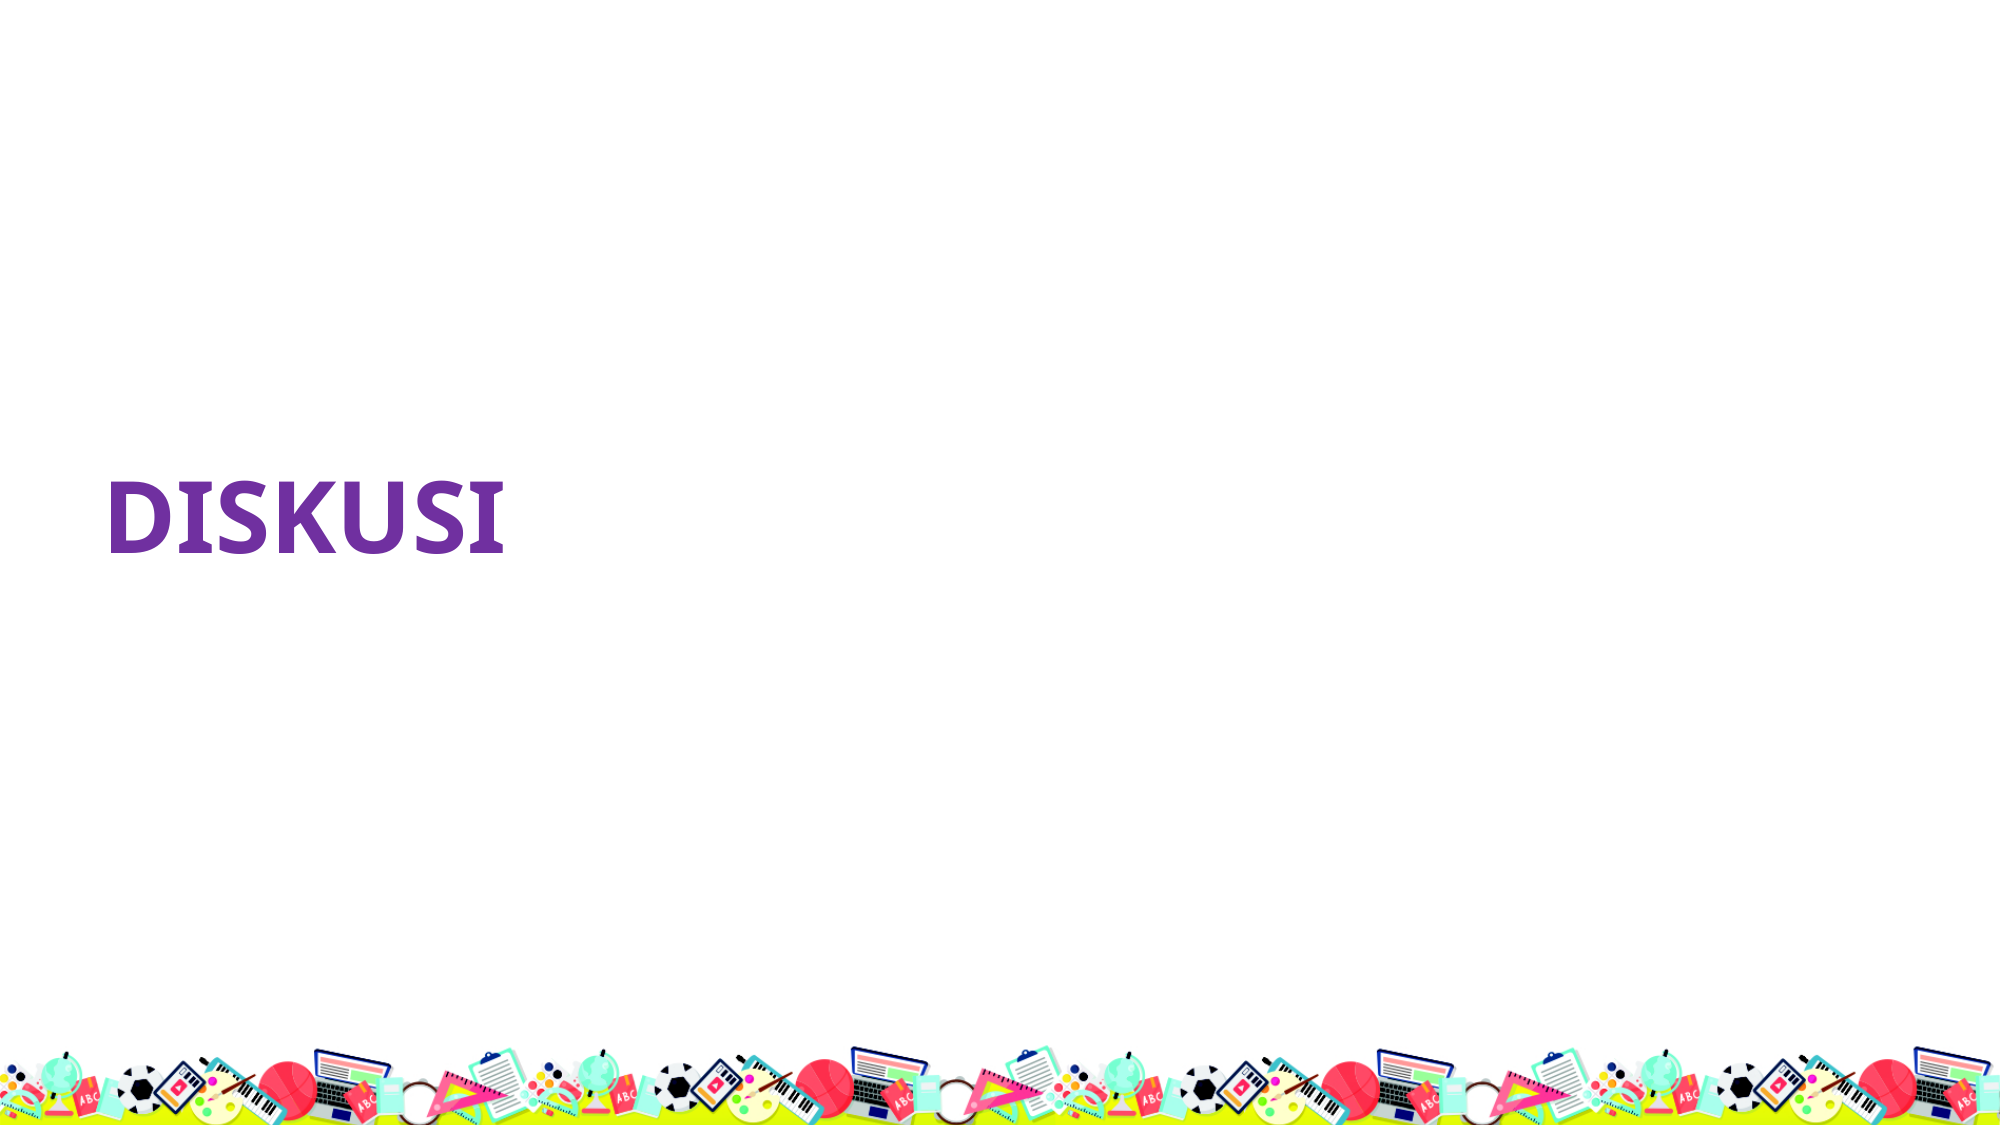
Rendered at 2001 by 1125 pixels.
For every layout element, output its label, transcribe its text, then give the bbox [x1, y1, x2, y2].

picture [0, 0, 2000, 1125]
title DISKUSI [87, 447, 1950, 594]
